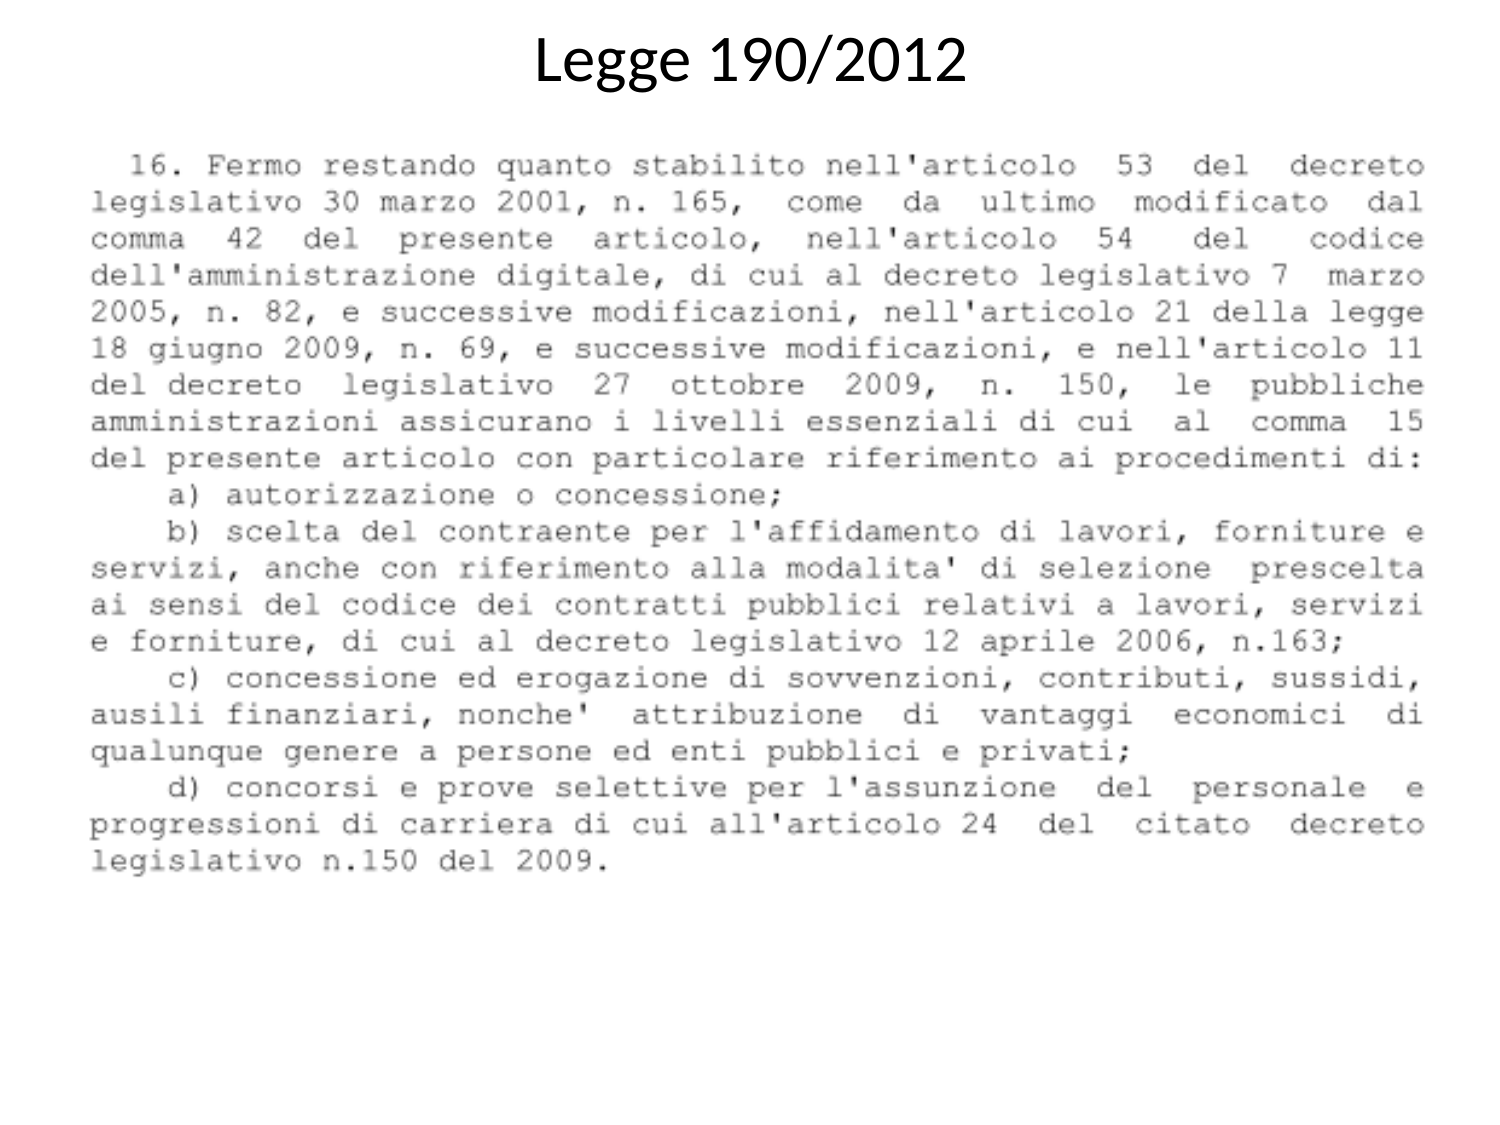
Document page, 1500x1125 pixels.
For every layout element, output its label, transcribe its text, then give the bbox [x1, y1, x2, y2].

title Legge 190/2012 [76, 0, 1427, 114]
picture [75, 148, 1450, 882]
